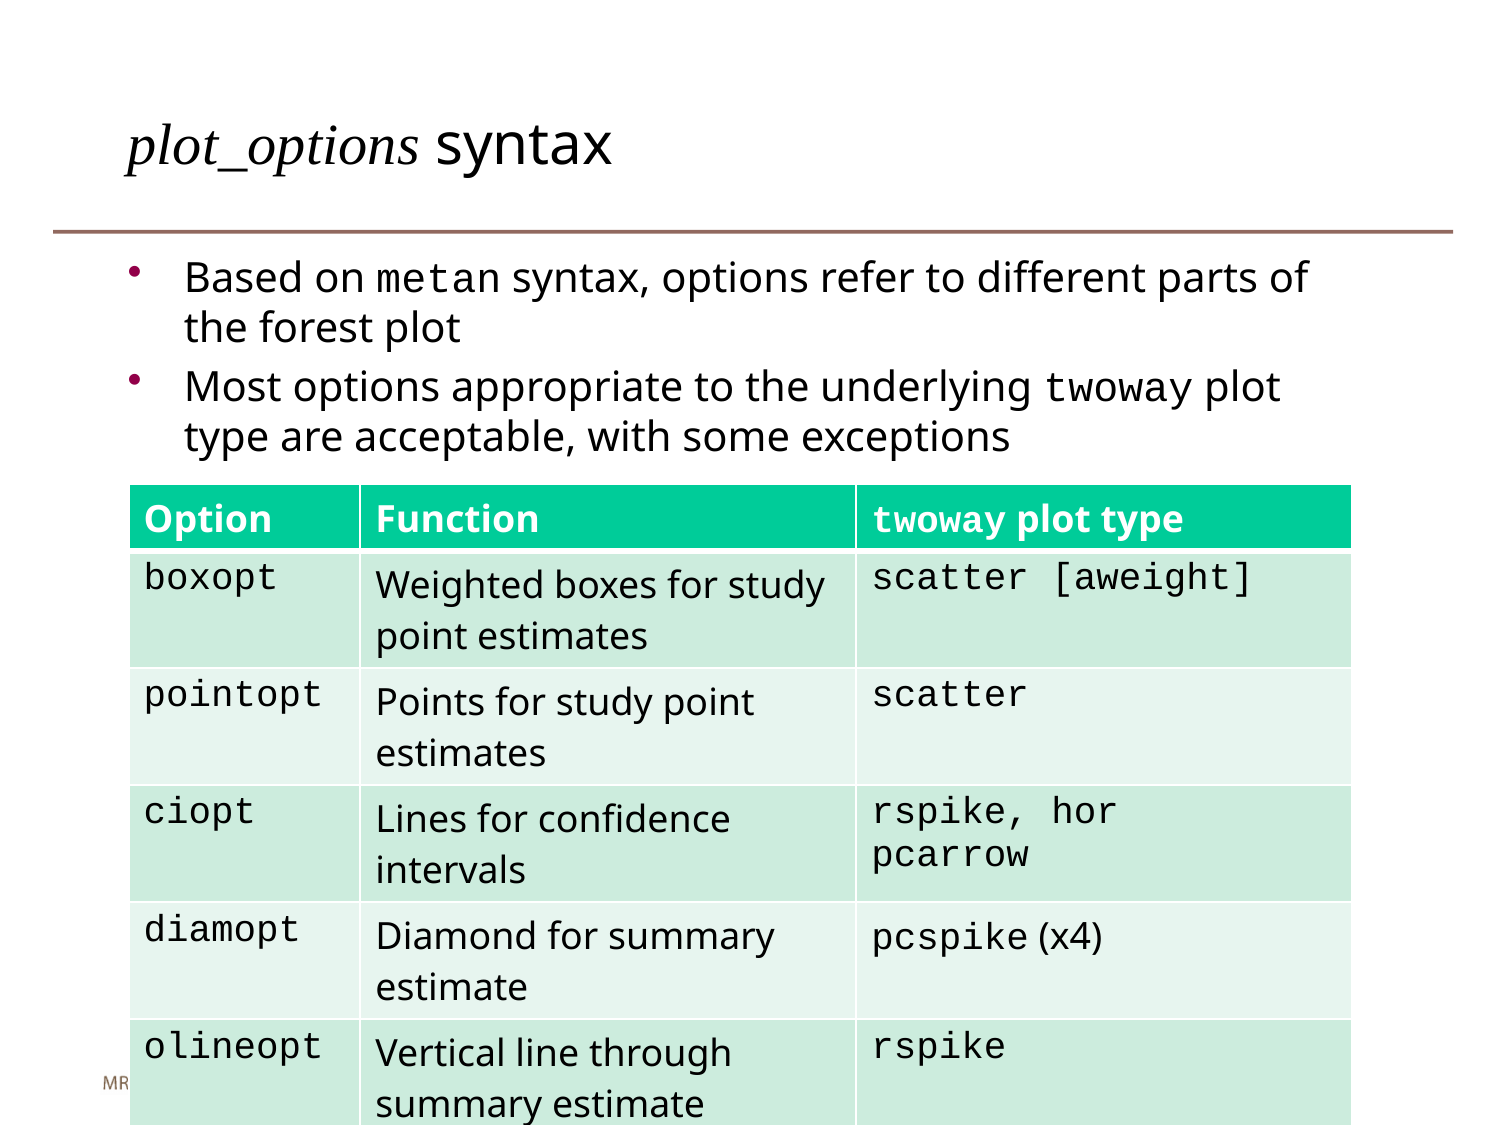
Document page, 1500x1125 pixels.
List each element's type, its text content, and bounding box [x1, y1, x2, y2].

table_cell Vertical line through summary estimate [361, 1020, 855, 1125]
table_cell Lines for confidence intervals [361, 786, 855, 901]
table_cell pointopt [130, 669, 359, 784]
table_cell scatter [857, 669, 1351, 784]
table_cell Diamond for summary estimate [361, 903, 855, 1018]
table_cell ciopt [130, 786, 359, 901]
table_cell scatter [aweight] [857, 554, 1351, 667]
table_header Option [130, 485, 359, 548]
table_cell Points for study point estimates [361, 669, 855, 784]
table_cell diamopt [130, 903, 359, 1018]
table_header Function [361, 485, 855, 548]
table_cell pcspike (x4) [857, 903, 1351, 1018]
list Based on metan syntax, options refer to different parts of the forest plot Most options appropriate to the underlying twoway plot type are acceptable, with some exceptions [112, 243, 1388, 457]
table_cell olineopt [130, 1020, 359, 1125]
table_header twoway plot type [857, 485, 1351, 548]
table_cell Weighted boxes for study point estimates [361, 554, 855, 667]
title plot_options syntax [112, 75, 1397, 208]
table_cell boxopt [130, 554, 359, 667]
picture [100, 1070, 128, 1095]
table_cell rspike, hor pcarrow [857, 786, 1351, 901]
table_cell rspike [857, 1020, 1351, 1125]
